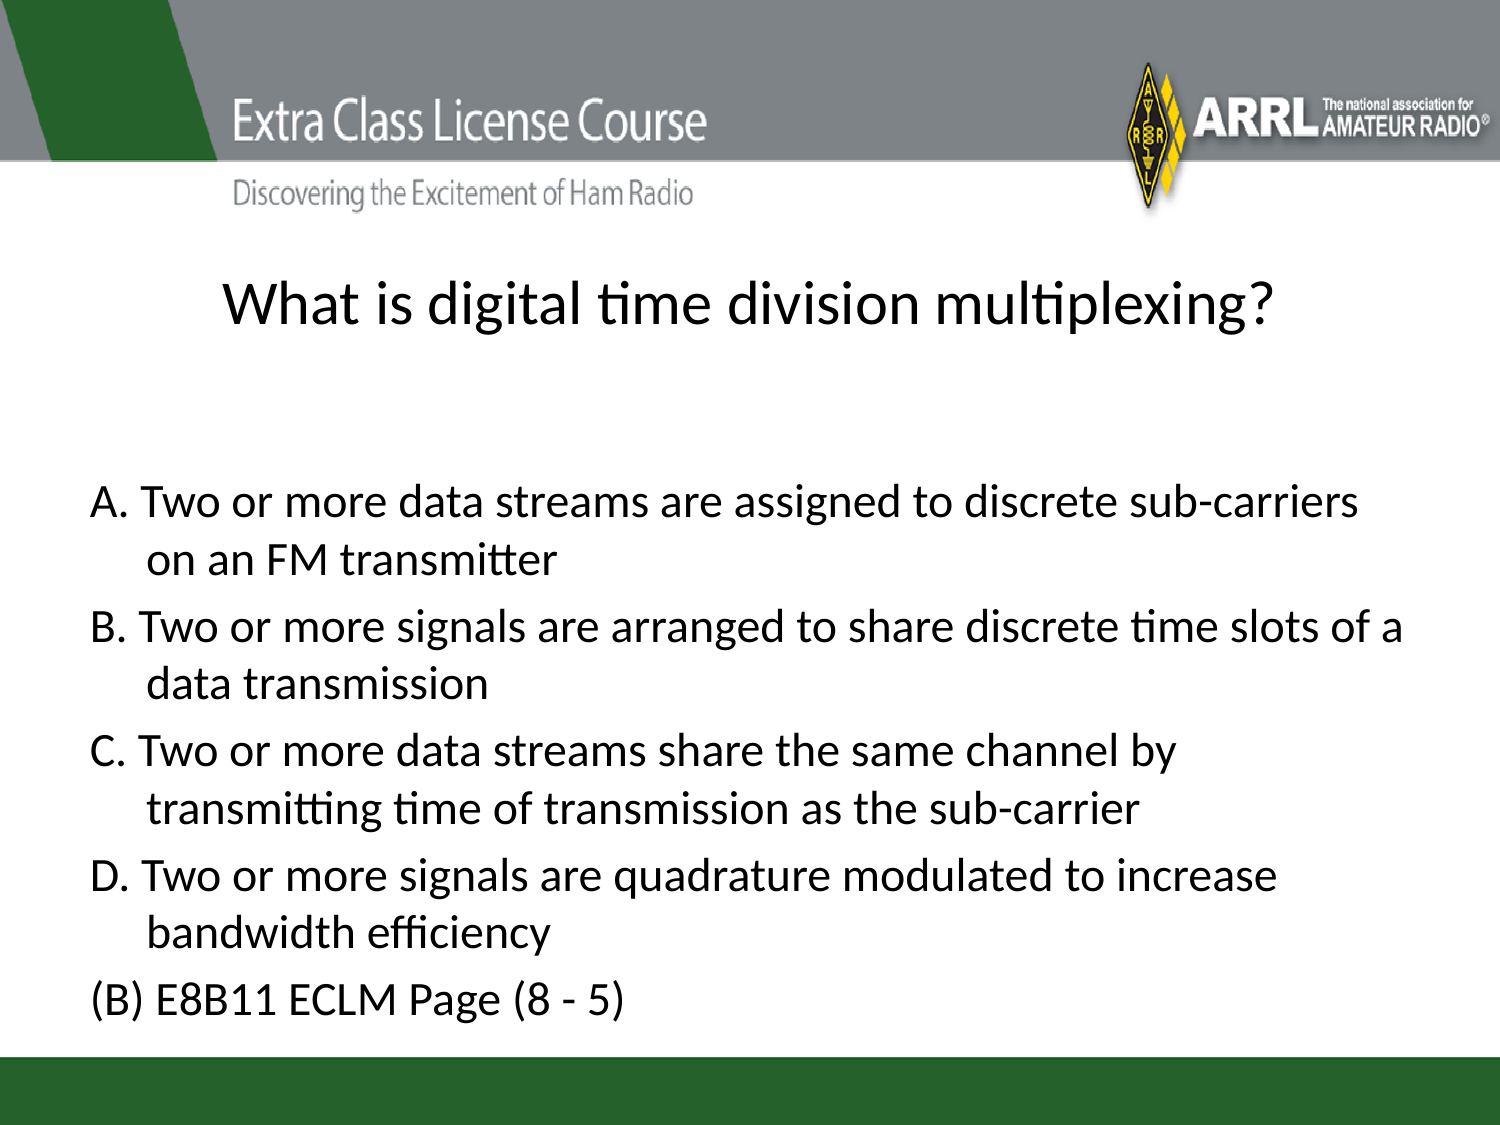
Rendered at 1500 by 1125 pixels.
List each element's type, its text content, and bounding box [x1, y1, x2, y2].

list A. Two or more data streams are assigned to discrete sub-carriers on an FM transmitter B. Two or more signals are arranged to share discrete time slots of a data transmission C. Two or more data streams share the same channel by transmitting time of transmission as the sub-carrier D. Two or more signals are quadrature modulated to increase bandwidth efficiency (B) E8B11 ECLM Page (8 - 5) [75, 462, 1425, 980]
title What is digital time division multiplexing? [75, 254, 1425, 435]
picture [0, 0, 1500, 1125]
